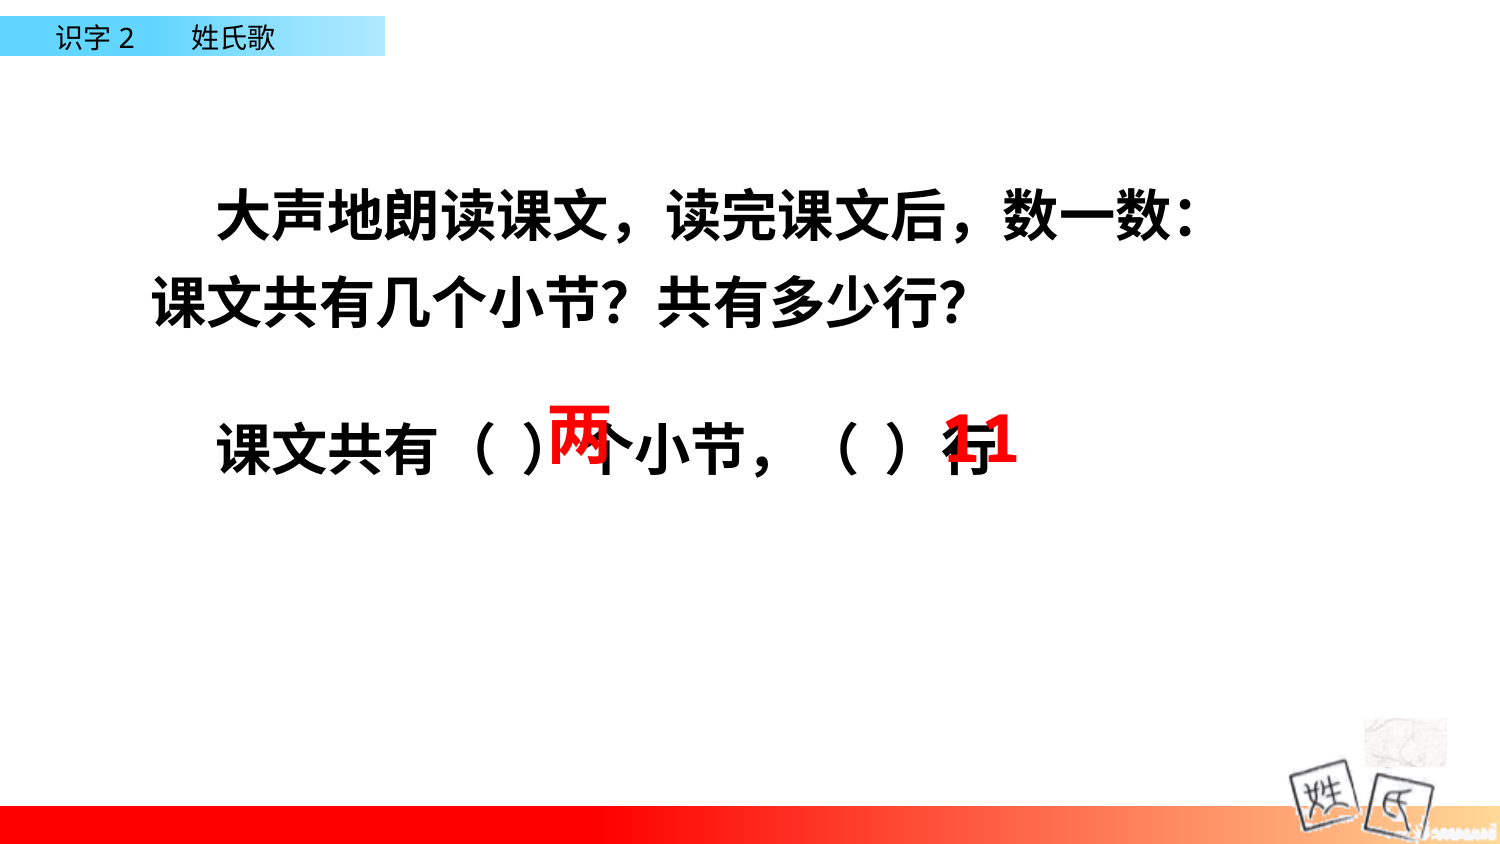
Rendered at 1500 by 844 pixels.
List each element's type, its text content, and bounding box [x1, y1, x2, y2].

text_box 11 [926, 388, 1037, 484]
text_box [1166, 806, 1170, 843]
text_box 大声地朗读课文，读完课文后，数一数： 课文共有几个小节？共有多少行？ [135, 152, 1378, 343]
picture [1232, 718, 1500, 844]
text_box 全包围 结构 [990, 806, 994, 843]
text_box 课文共有（ ）个小节，（ ）行 [135, 386, 1378, 489]
text_box 两 [531, 384, 629, 480]
